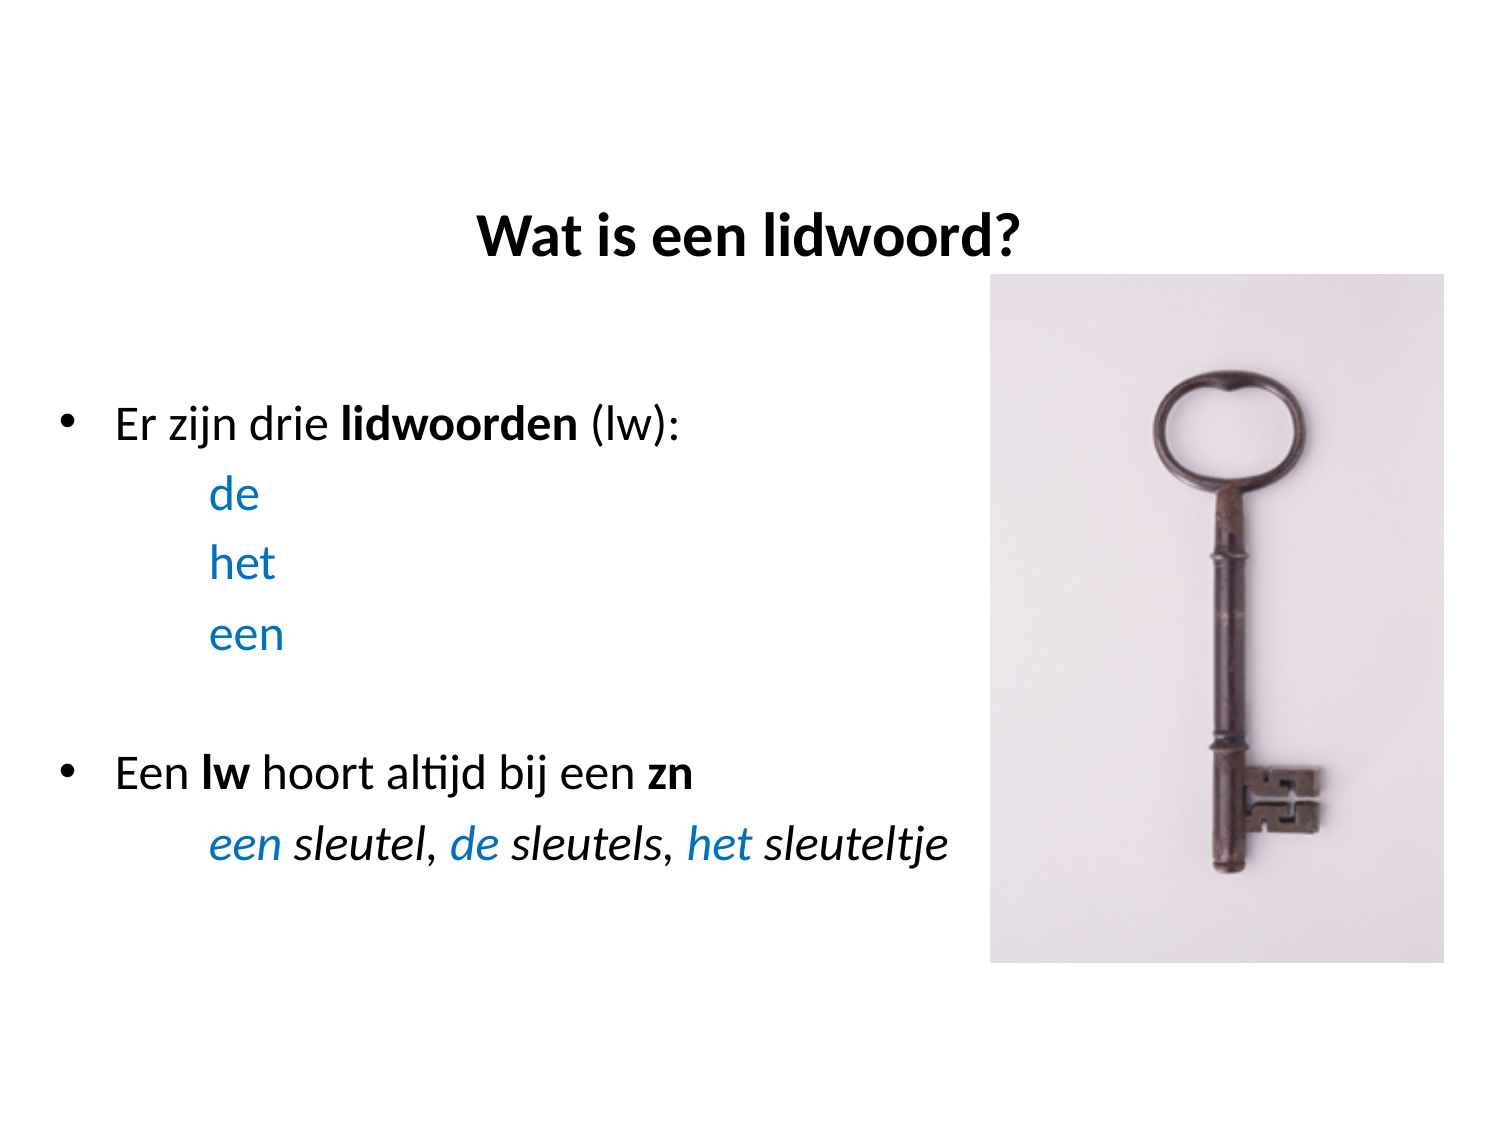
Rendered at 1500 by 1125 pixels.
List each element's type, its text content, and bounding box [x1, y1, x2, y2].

title Wat is een lidwoord? [75, 137, 1425, 312]
list Er zijn drie lidwoorden (lw): de het een Een lw hoort altijd bij een zn een sleutel, de sleutels, het sleuteltje [43, 312, 1457, 1125]
picture [989, 274, 1444, 963]
